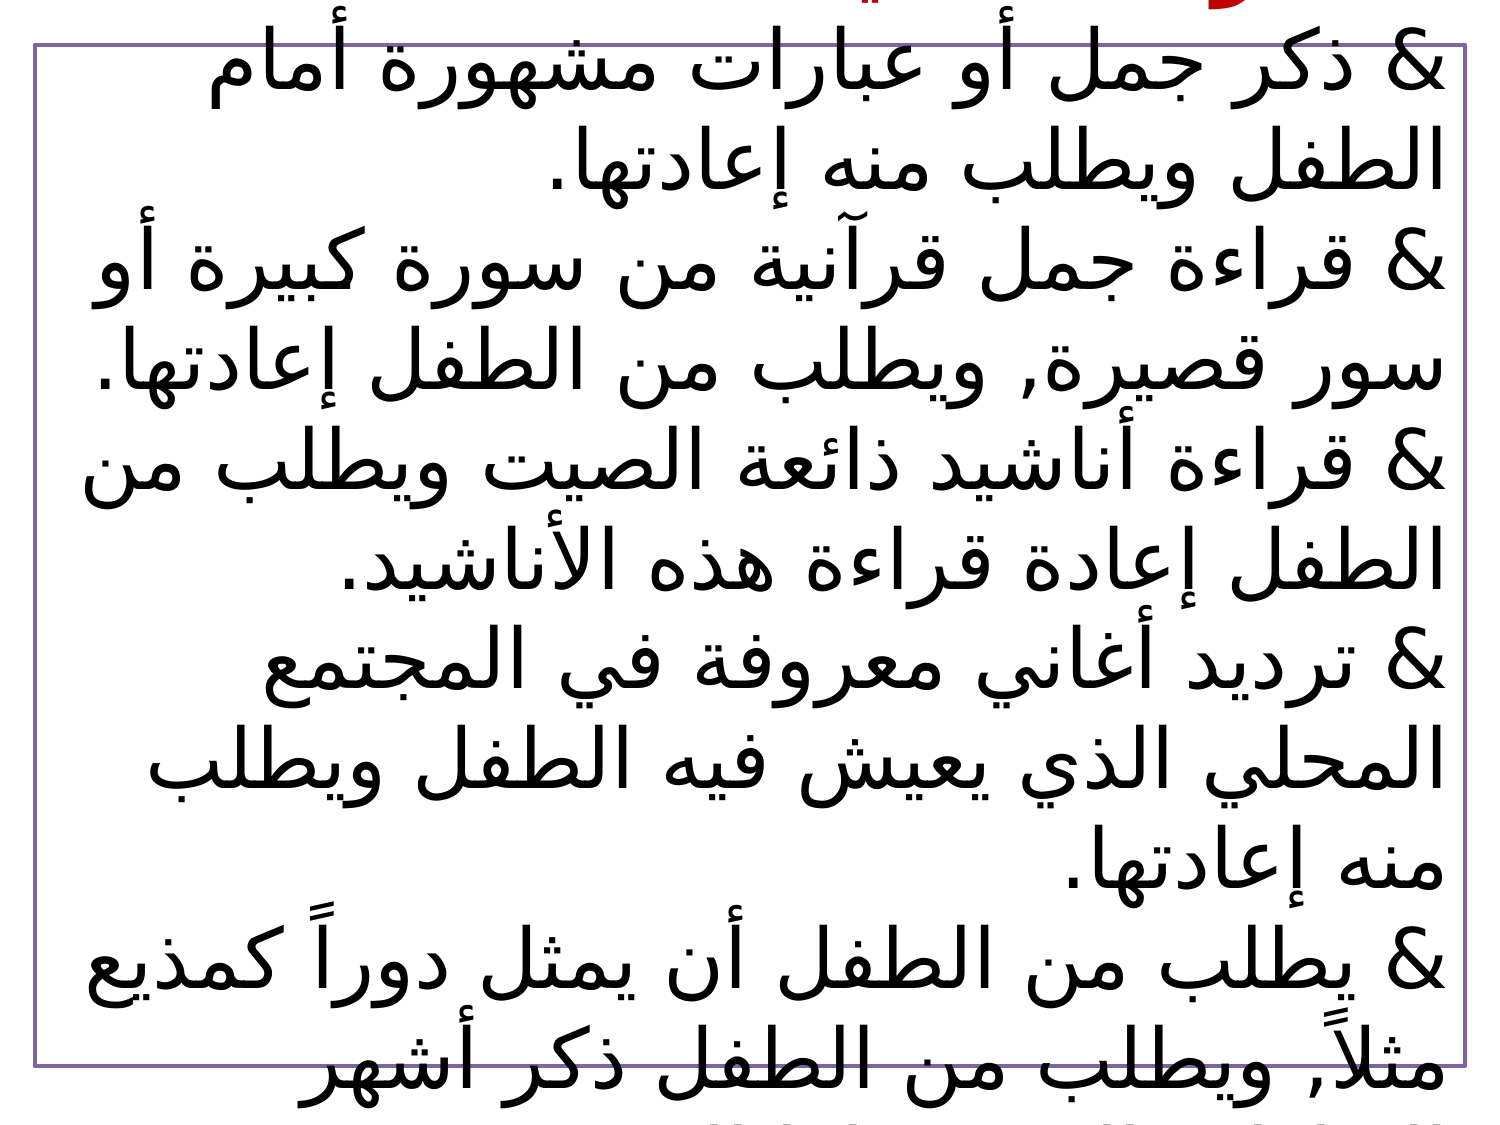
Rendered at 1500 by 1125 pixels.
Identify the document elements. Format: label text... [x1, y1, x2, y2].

title الذاكرة السمعية: & ذكر جمل أو عبارات مشهورة أمام الطفل ويطلب منه إعادتها. & قراءة جمل قرآنية من سورة كبيرة أو سور قصيرة, ويطلب من الطفل إعادتها. & قراءة أناشيد ذائعة الصيت ويطلب من الطفل إعادة قراءة هذه الأناشيد. & ترديد أغاني معروفة في المجتمع المحلي الذي يعيش فيه الطفل ويطلب منه إعادتها. & يطلب من الطفل أن يمثل دوراً كمذيع مثلاً, ويطلب من الطفل ذكر أشهر العبارات التي يقولها المذيع. [33, 43, 1467, 1068]
